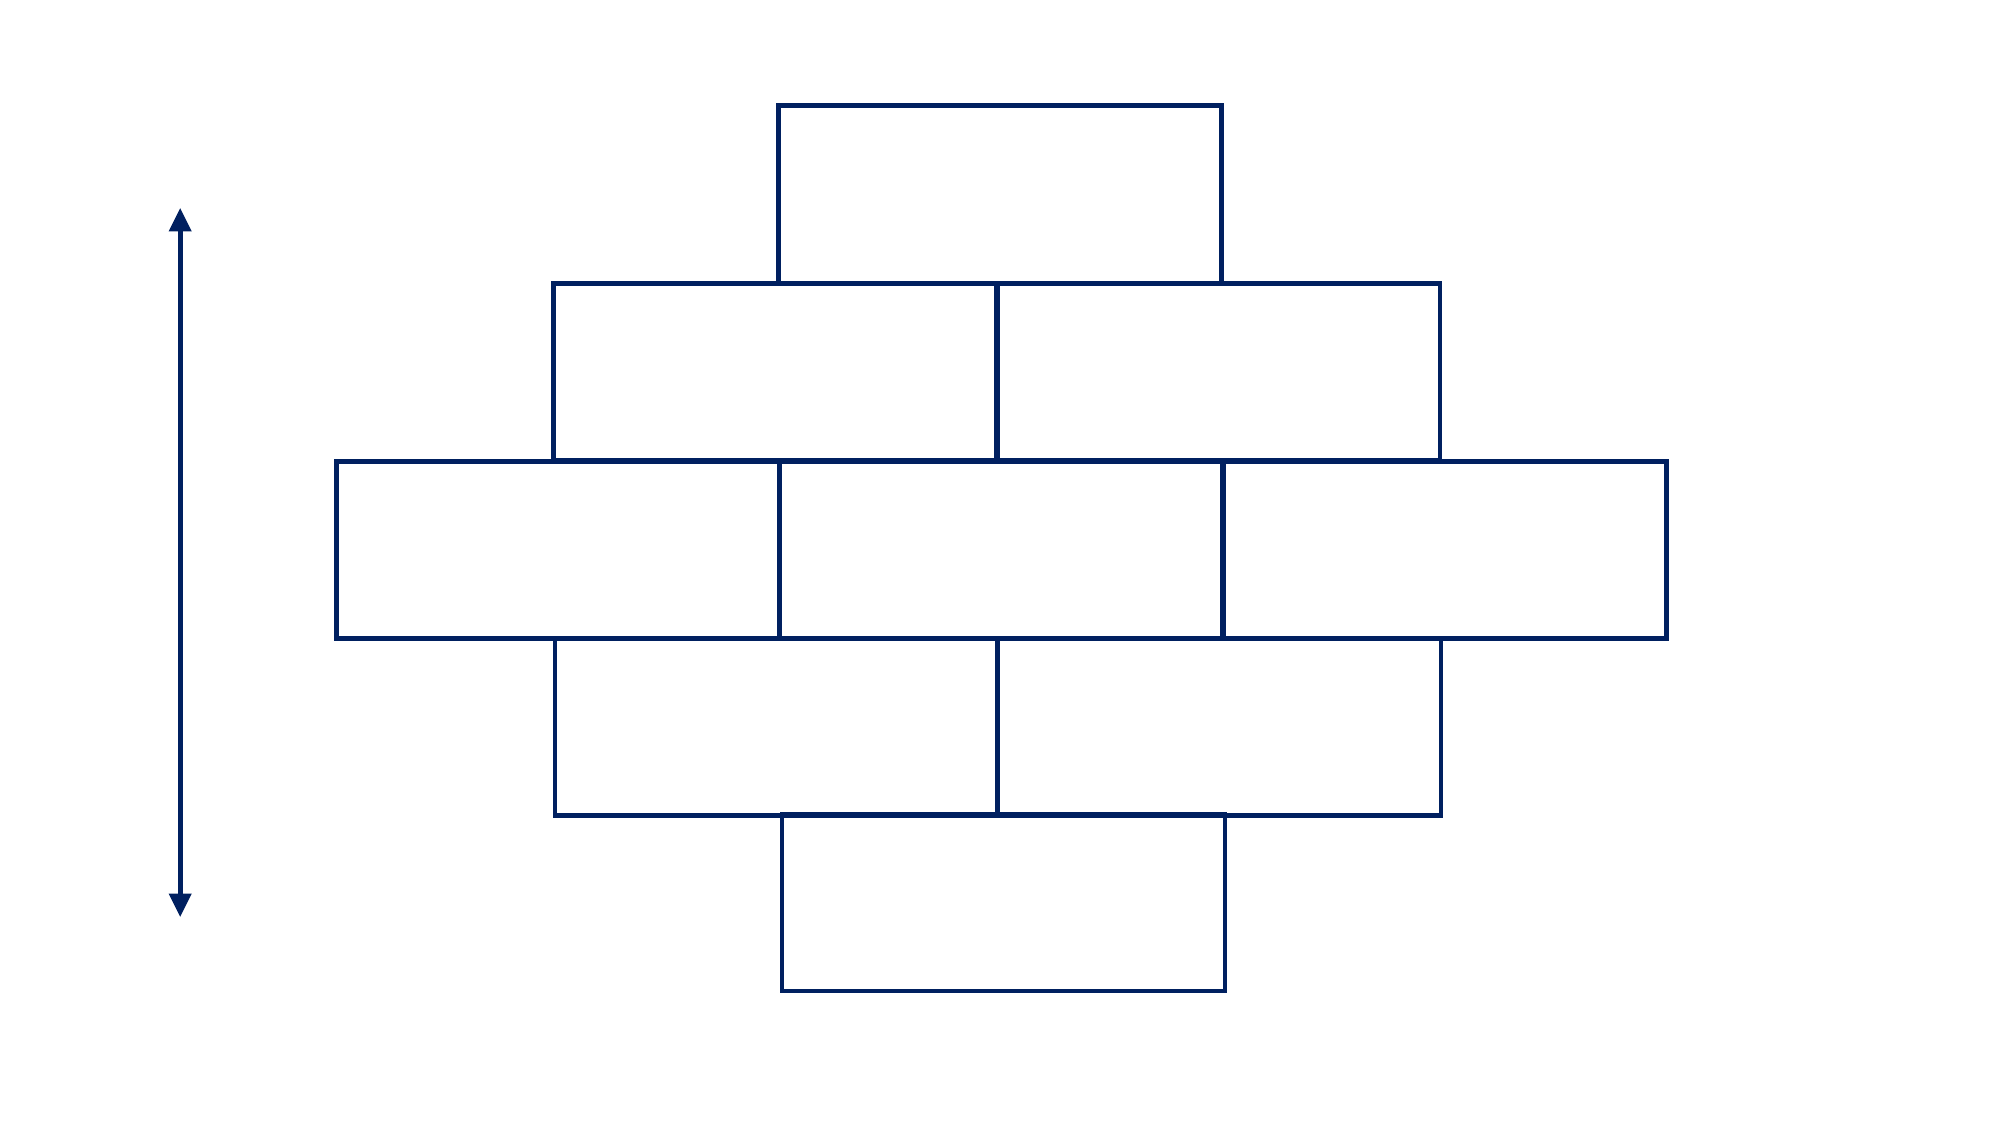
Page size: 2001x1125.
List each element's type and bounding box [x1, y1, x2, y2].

text_box [180, 105, 1667, 991]
